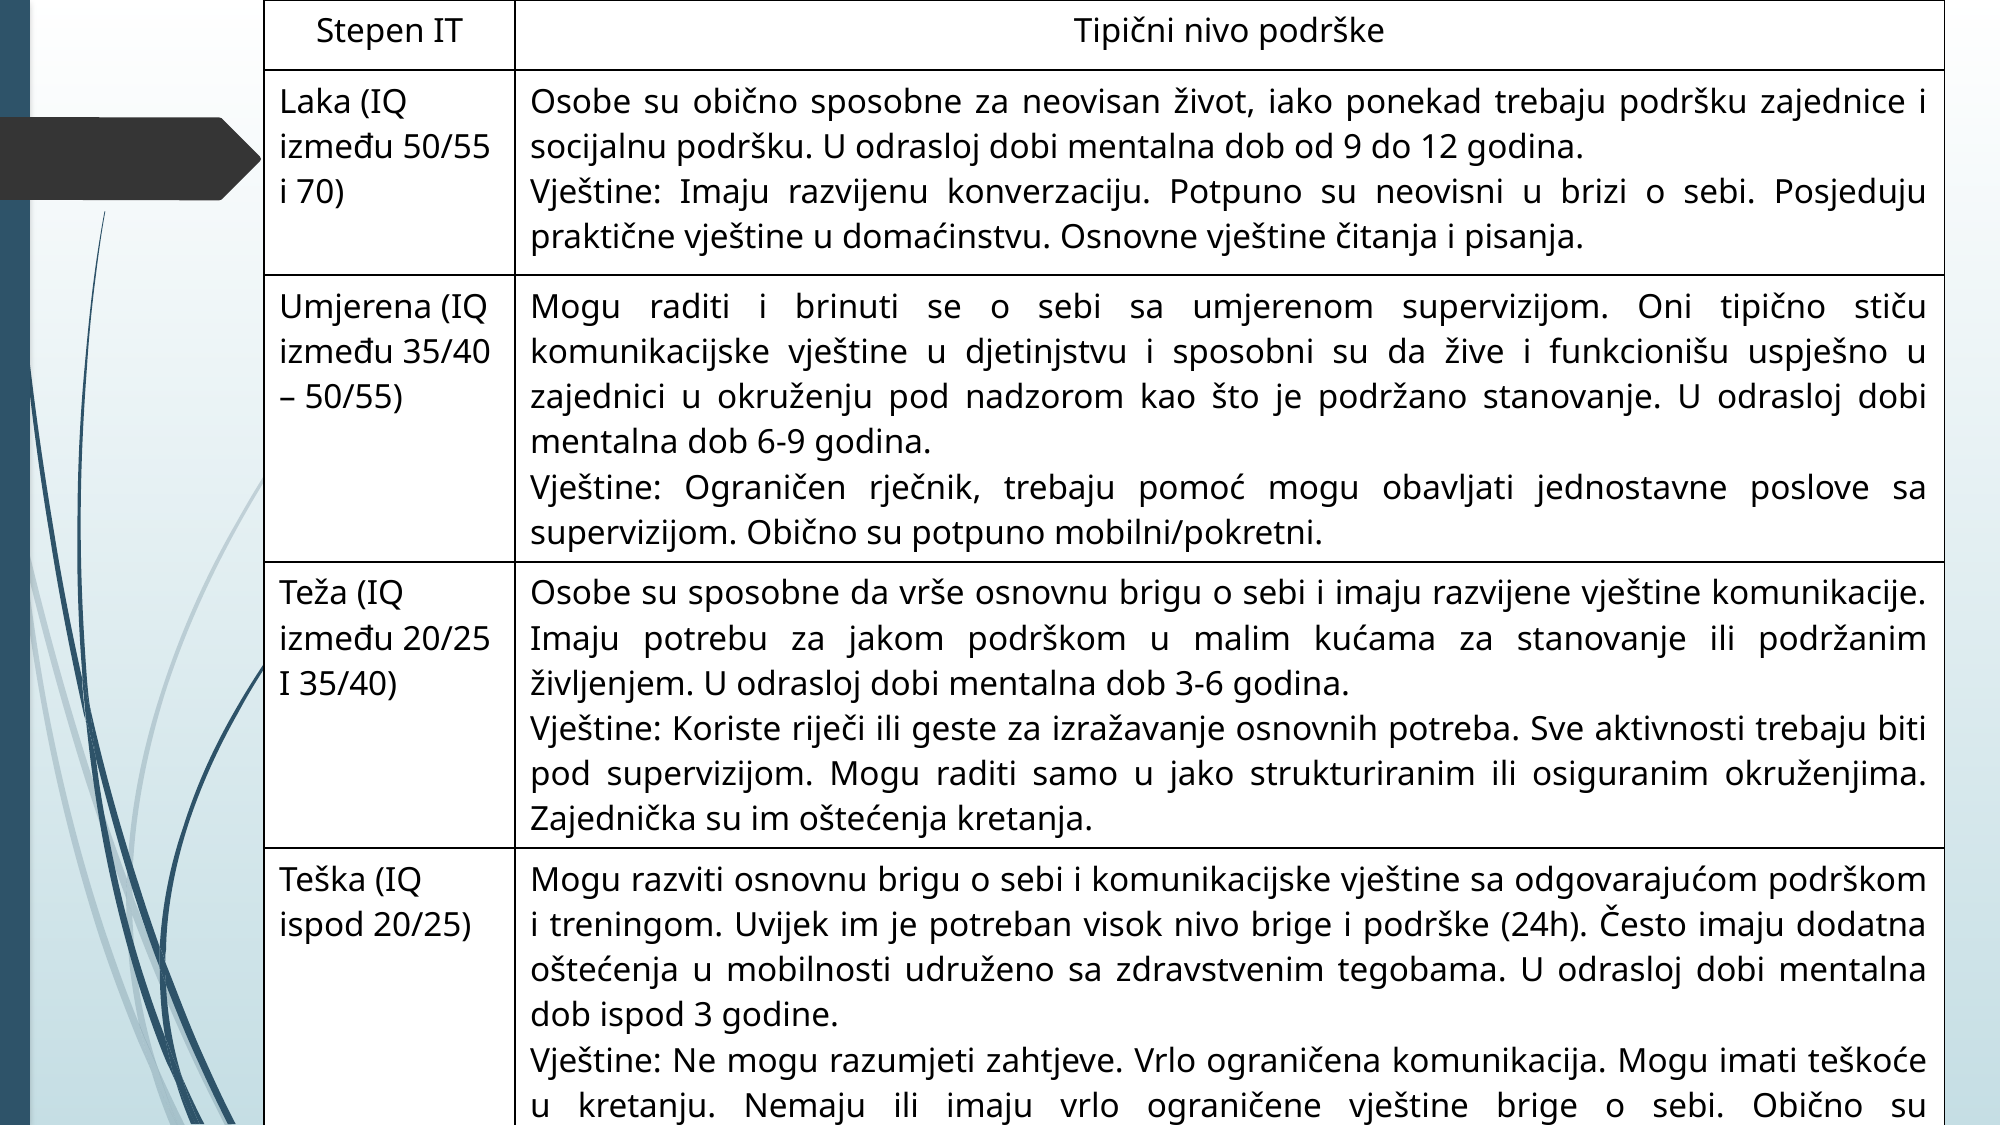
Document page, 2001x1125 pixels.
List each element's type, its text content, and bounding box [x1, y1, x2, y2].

table_cell Osobe su sposobne da vrše osnovnu brigu o sebi i imaju razvijene vještine komunikacije. Imaju potrebu za jakom podrškom u malim kućama za stanovanje ili podržanim življenjem. U odrasloj dobi mentalna dob 3-6 godina. Vještine: Koriste riječi ili geste za izražavanje osnovnih potreba. Sve aktivnosti trebaju biti pod supervizijom. Mogu raditi samo u jako strukturiranim ili osiguranim okruženjima. Zajednička su im oštećenja kretanja. [516, 563, 1944, 847]
table_cell Osobe su obično sposobne za neovisan život, iako ponekad trebaju podršku zajednice i socijalnu podršku. U odrasloj dobi mentalna dob od 9 do 12 godina. Vještine: Imaju razvijenu konverzaciju. Potpuno su neovisni u brizi o sebi. Posjeduju praktične vještine u domaćinstvu. Osnovne vještine čitanja i pisanja. [516, 71, 1944, 274]
table_header Tipični nivo podrške [516, 1, 1944, 69]
table_cell Teža (IQ između 20/25 I 35/40) [265, 563, 514, 847]
table_header Stepen IT [265, 1, 514, 69]
table_cell Teška (IQ ispod 20/25) [265, 849, 514, 1125]
table_cell Mogu raditi i brinuti se o sebi sa umjerenom supervizijom. Oni tipično stiču komunikacijske vještine u djetinjstvu i sposobni su da žive i funkcionišu uspješno u zajednici u okruženju pod nadzorom kao što je podržano stanovanje. U odrasloj dobi mentalna dob 6-9 godina. Vještine: Ograničen rječnik, trebaju pomoć mogu obavljati jednostavne poslove sa supervizijom. Obično su potpuno mobilni/pokretni. [516, 276, 1944, 561]
table_cell Umjerena (IQ između 35/40 – 50/55) [265, 276, 514, 561]
table_cell Mogu razviti osnovnu brigu o sebi i komunikacijske vještine sa odgovarajućom podrškom i treningom. Uvijek im je potreban visok nivo brige i podrške (24h). Često imaju dodatna oštećenja u mobilnosti udruženo sa zdravstvenim tegobama. U odrasloj dobi mentalna dob ispod 3 godine. Vještine: Ne mogu razumjeti zahtjeve. Vrlo ograničena komunikacija. Mogu imati teškoće u kretanju. Nemaju ili imaju vrlo ograničene vještine brige o sebi. Obično su inkontinentni. [516, 849, 1944, 1125]
table_cell Laka (IQ između 50/55 i 70) [265, 71, 514, 274]
